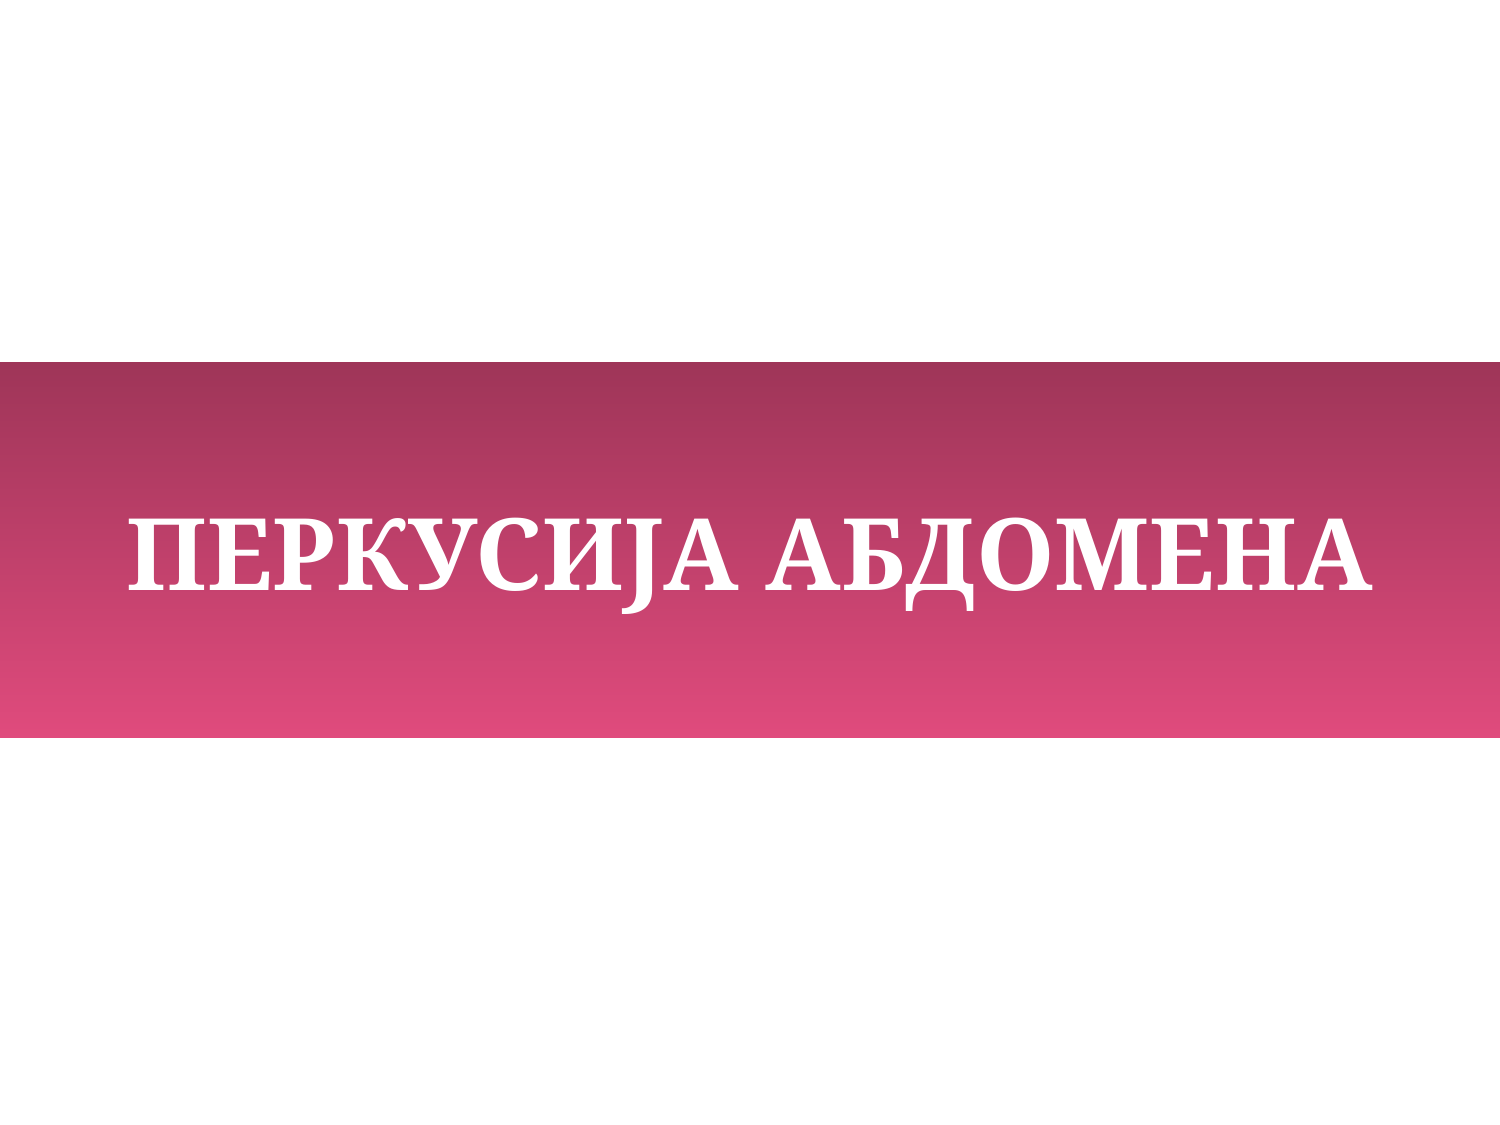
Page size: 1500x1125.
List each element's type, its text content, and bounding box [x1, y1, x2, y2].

text_box ПЕРКУСИЈА АБДОМЕНА [0, 362, 1500, 738]
